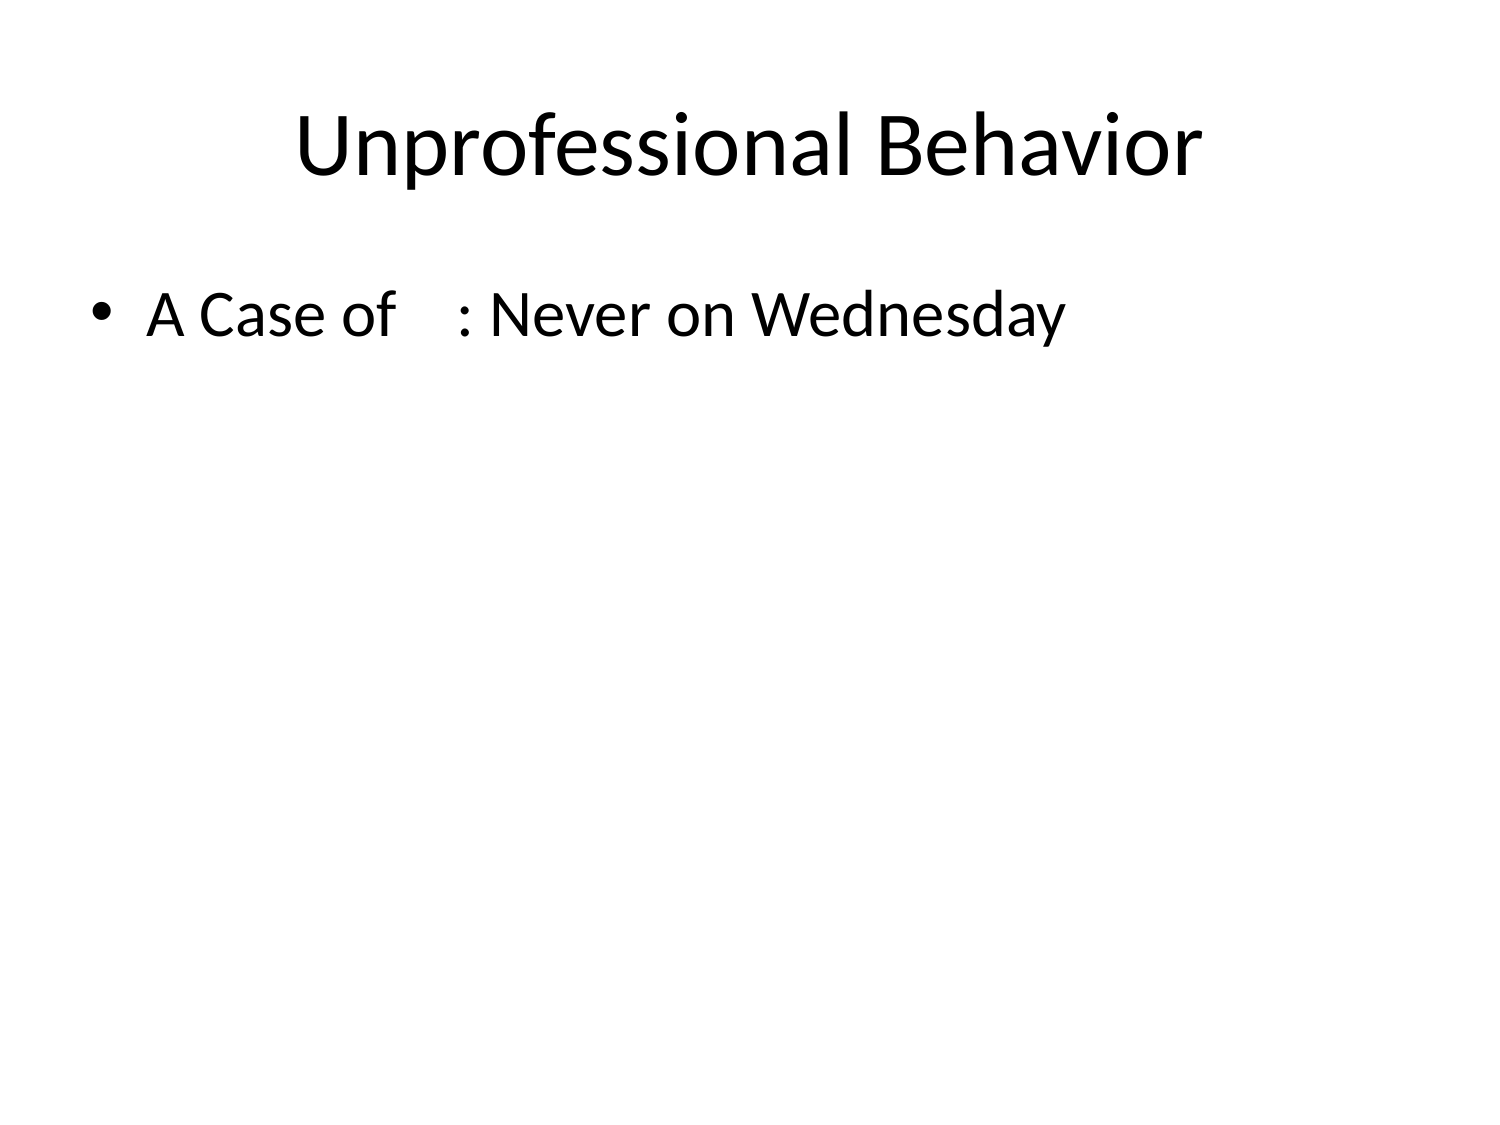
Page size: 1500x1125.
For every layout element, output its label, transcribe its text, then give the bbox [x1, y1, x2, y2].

title Unprofessional Behavior [75, 45, 1425, 233]
list A Case of : Never on Wednesday [75, 262, 1425, 1005]
